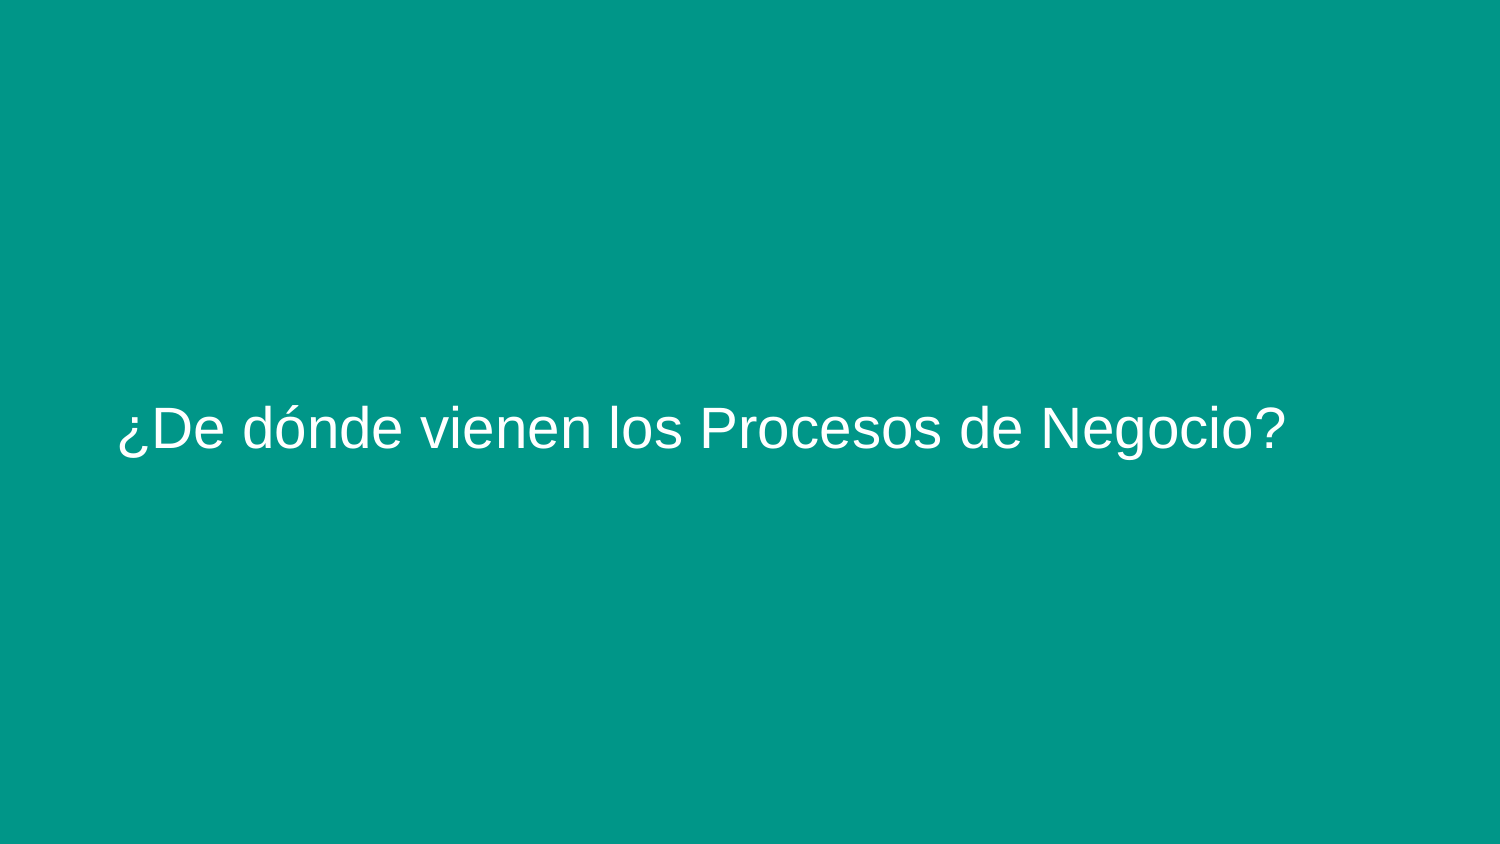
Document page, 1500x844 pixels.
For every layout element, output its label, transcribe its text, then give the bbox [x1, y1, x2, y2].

title ¿De dónde vienen los Procesos de Negocio? [100, 374, 1400, 469]
